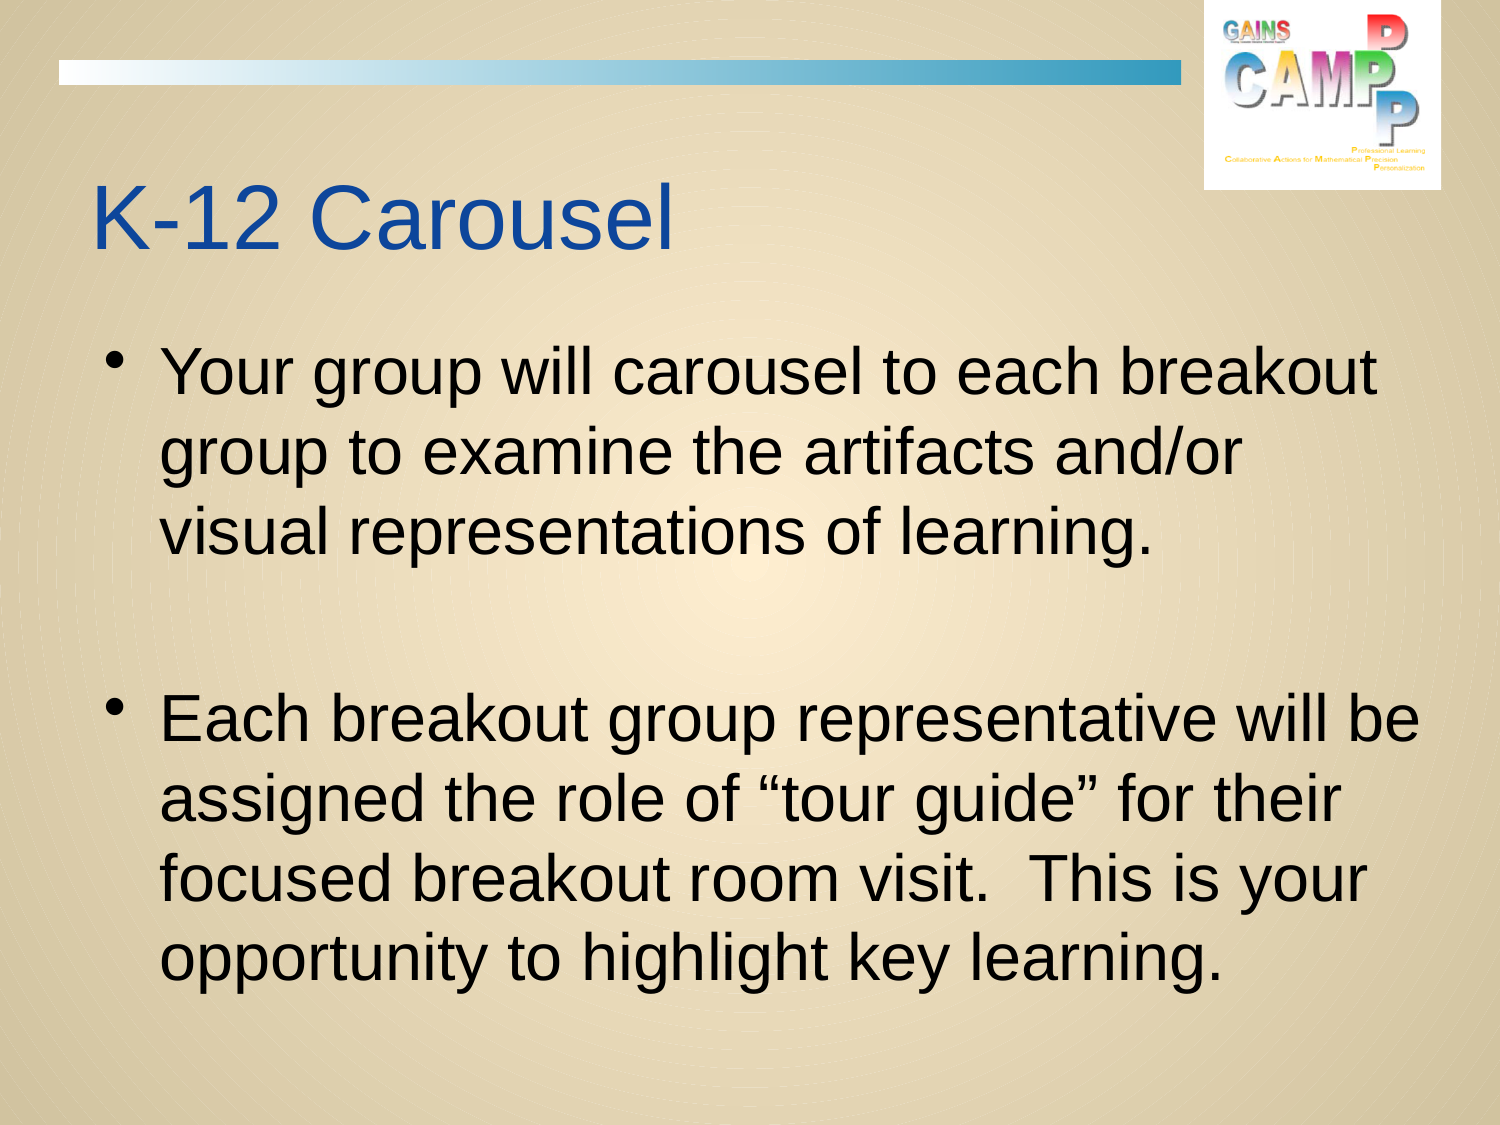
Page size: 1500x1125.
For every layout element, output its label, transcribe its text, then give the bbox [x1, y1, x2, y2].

picture [1204, 0, 1442, 190]
list Your group will carousel to each breakout group to examine the artifacts and/or visual representations of learning. Each breakout group representative will be assigned the role of “tour guide” for their focused breakout room visit. This is your opportunity to highlight key learning. [88, 320, 1439, 1059]
title K-12 Carousel [74, 124, 1426, 301]
